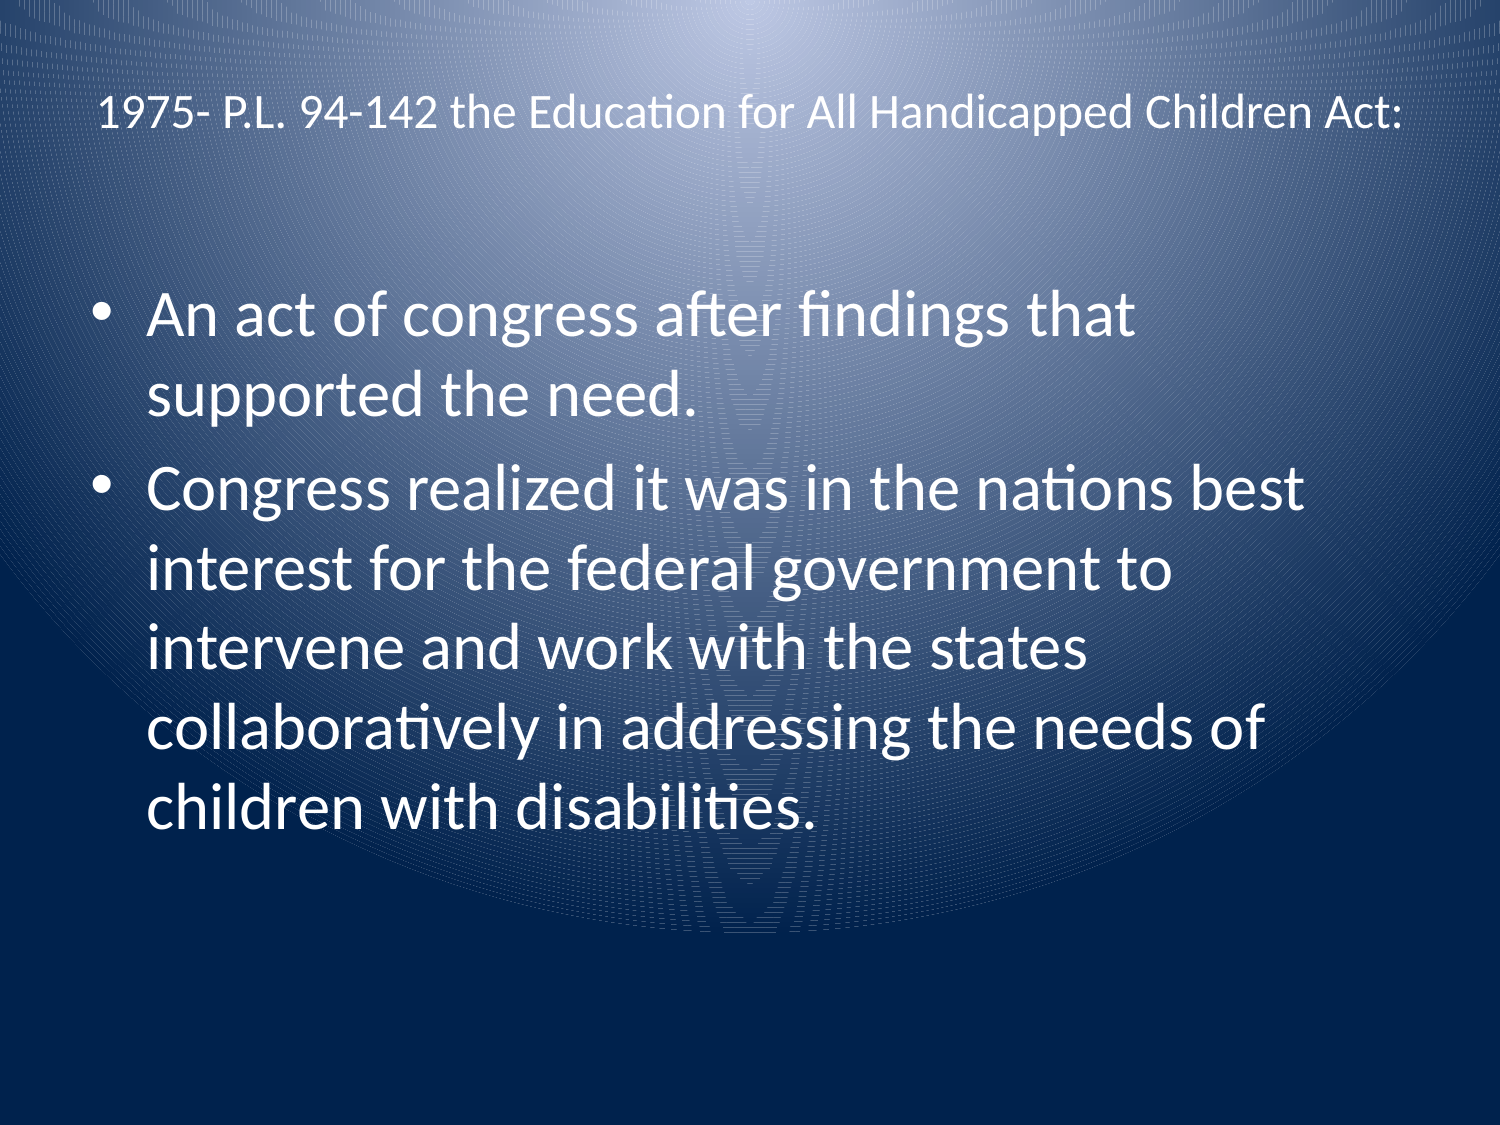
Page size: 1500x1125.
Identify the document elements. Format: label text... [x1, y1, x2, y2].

title 1975- P.L. 94-142 the Education for All Handicapped Children Act: [75, 45, 1425, 233]
list An act of congress after findings that supported the need. Congress realized it was in the nations best interest for the federal government to intervene and work with the states collaboratively in addressing the needs of children with disabilities. [75, 262, 1425, 1005]
